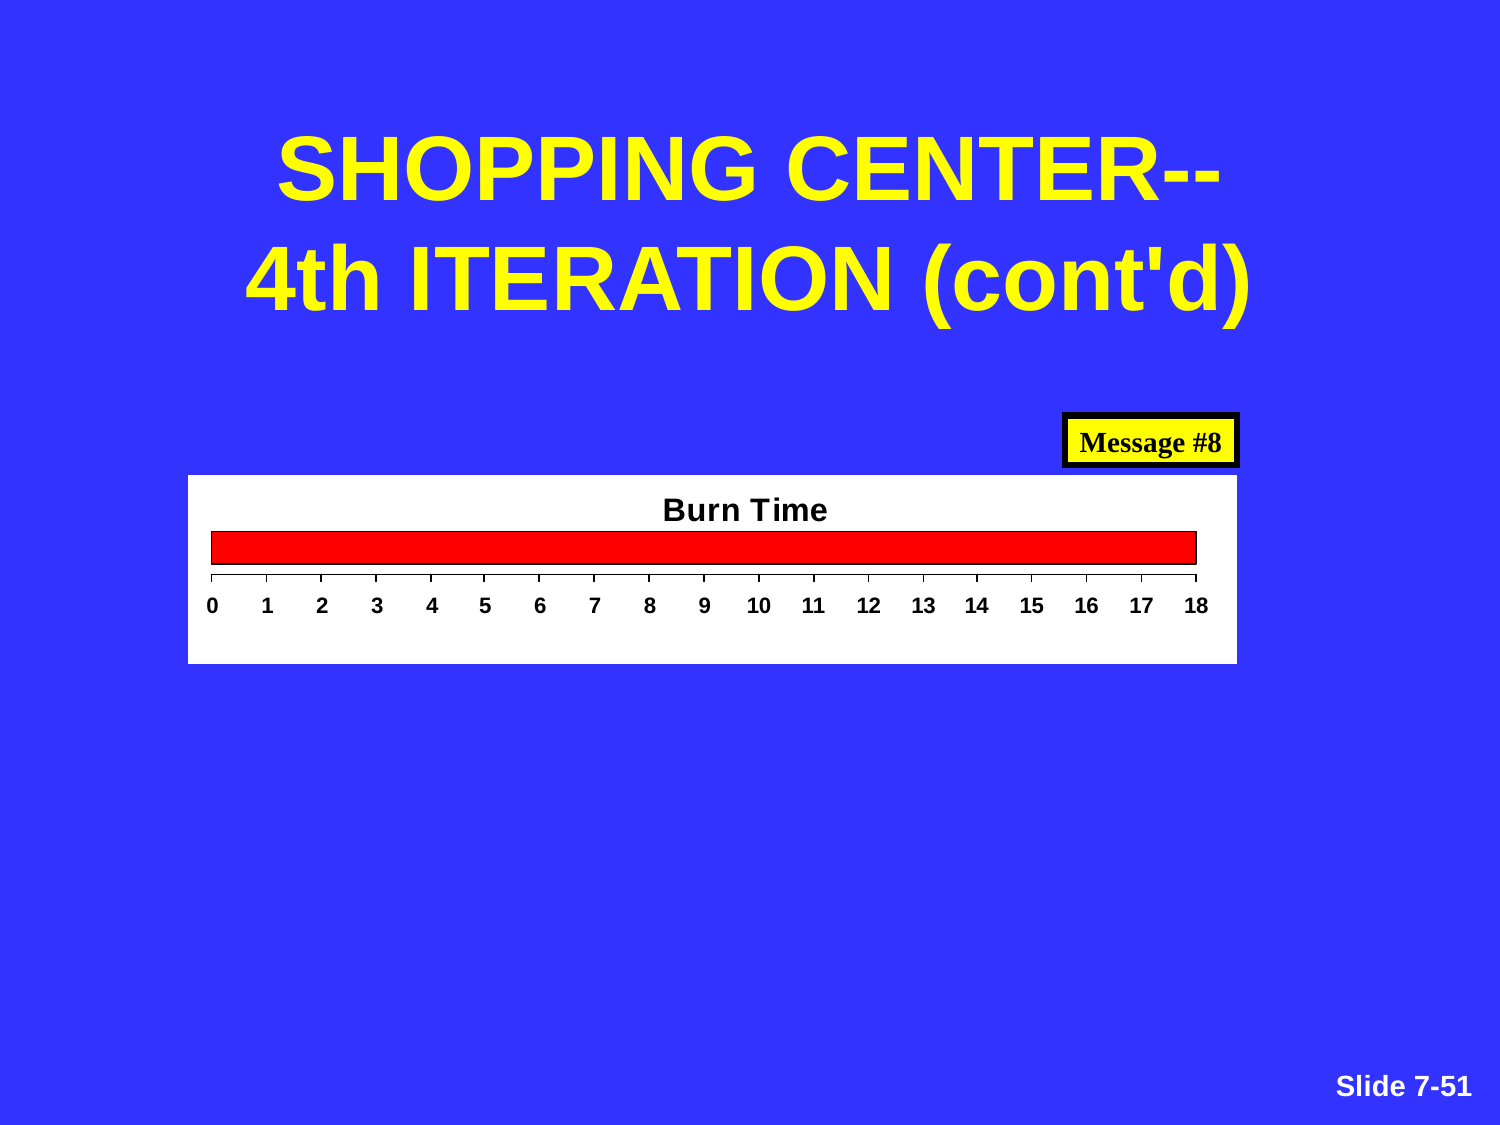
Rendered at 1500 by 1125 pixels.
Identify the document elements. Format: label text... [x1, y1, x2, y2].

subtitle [187, 474, 1238, 664]
slide_number Slide 7-336 [1137, 1059, 1488, 1125]
title SHOPPING CENTER-- 4th ITERATION (cont'd) [112, 112, 1388, 326]
text_box Message #8 [1064, 415, 1238, 466]
